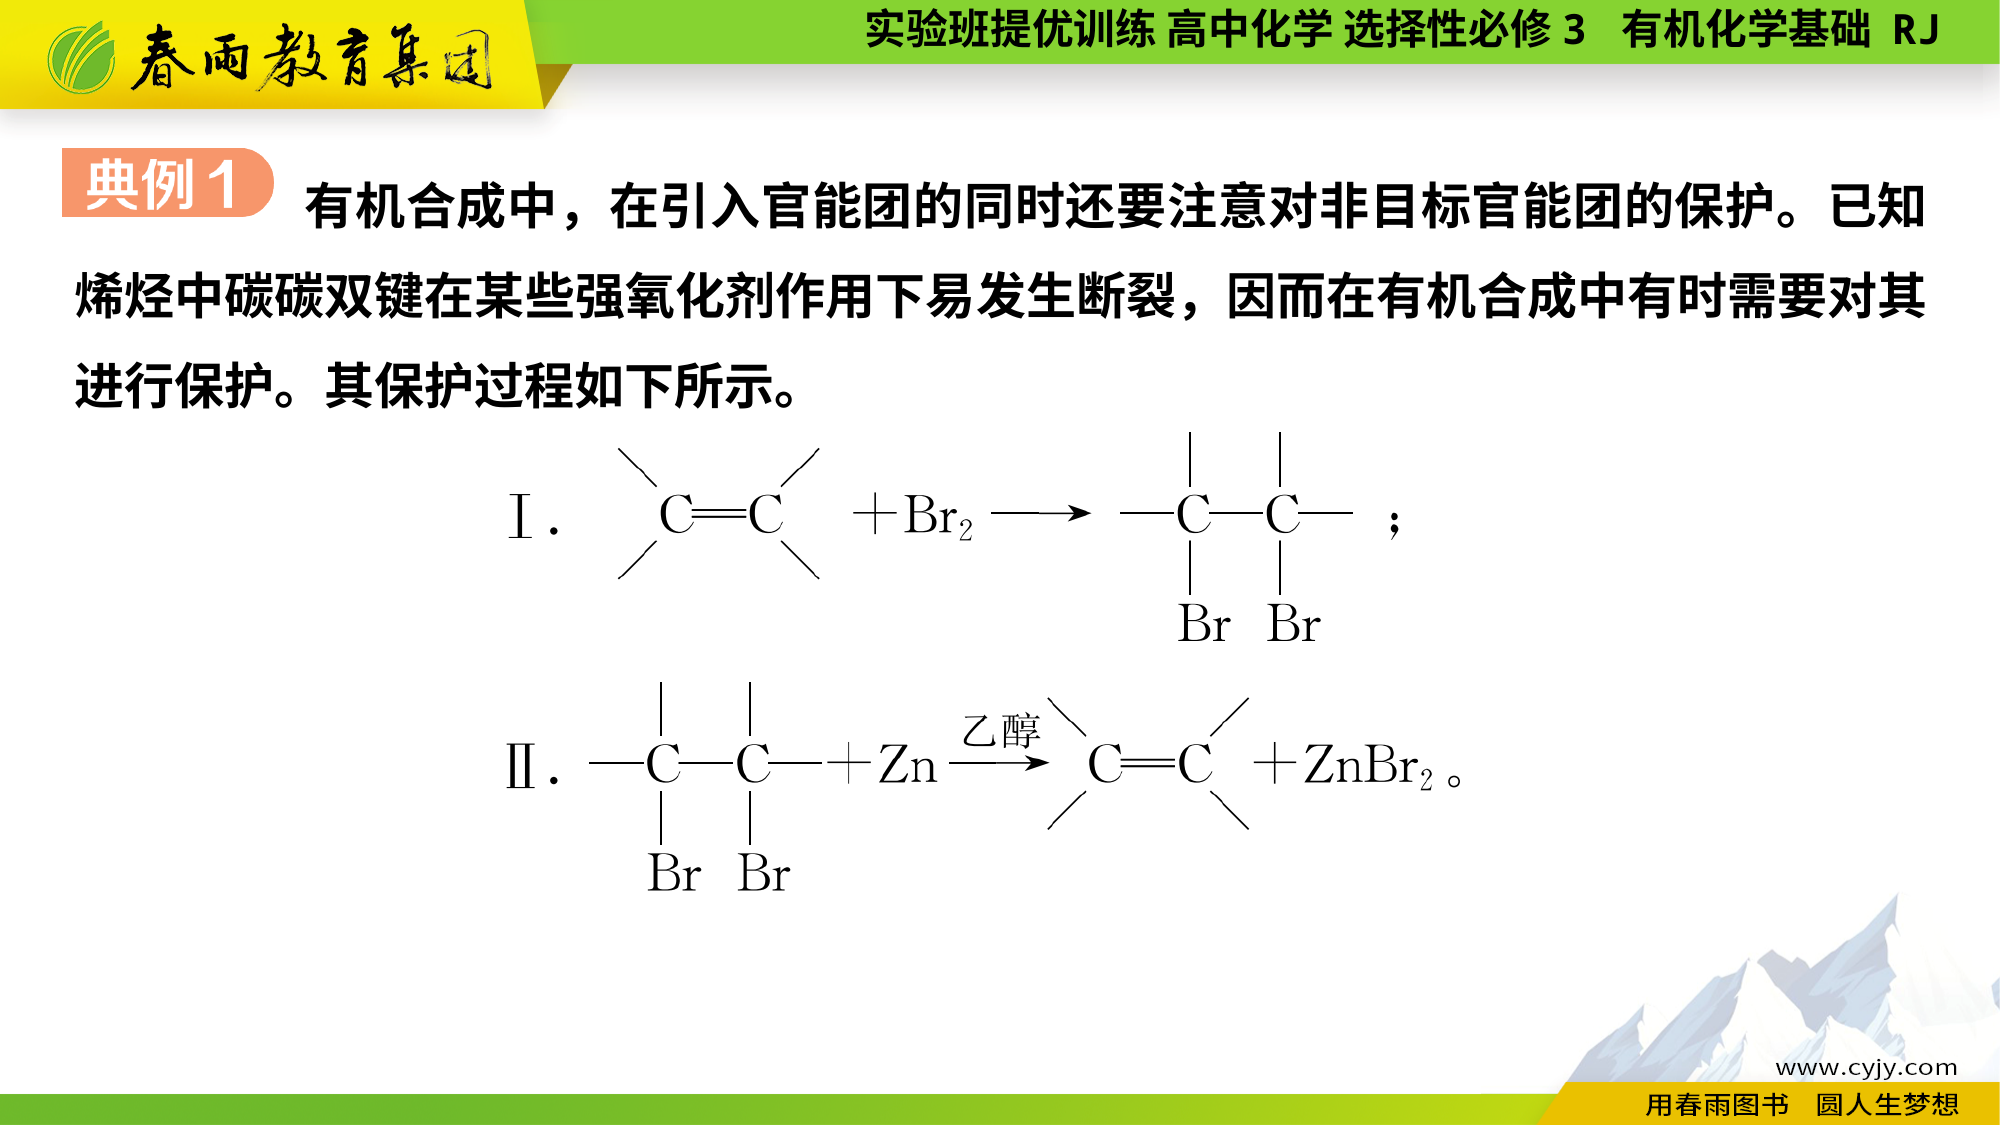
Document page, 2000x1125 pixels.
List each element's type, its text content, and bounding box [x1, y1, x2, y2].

list 有机合成中，在引入官能团的同时还要注意对非目标官能团的保护。已知烯烃中碳碳双键在某些强氧化剂作用下易发生断裂，因而在有机合成中有时需要对其进行保护。其保护过程如下所示。 [59, 137, 1944, 414]
picture [0, 0, 2000, 1125]
